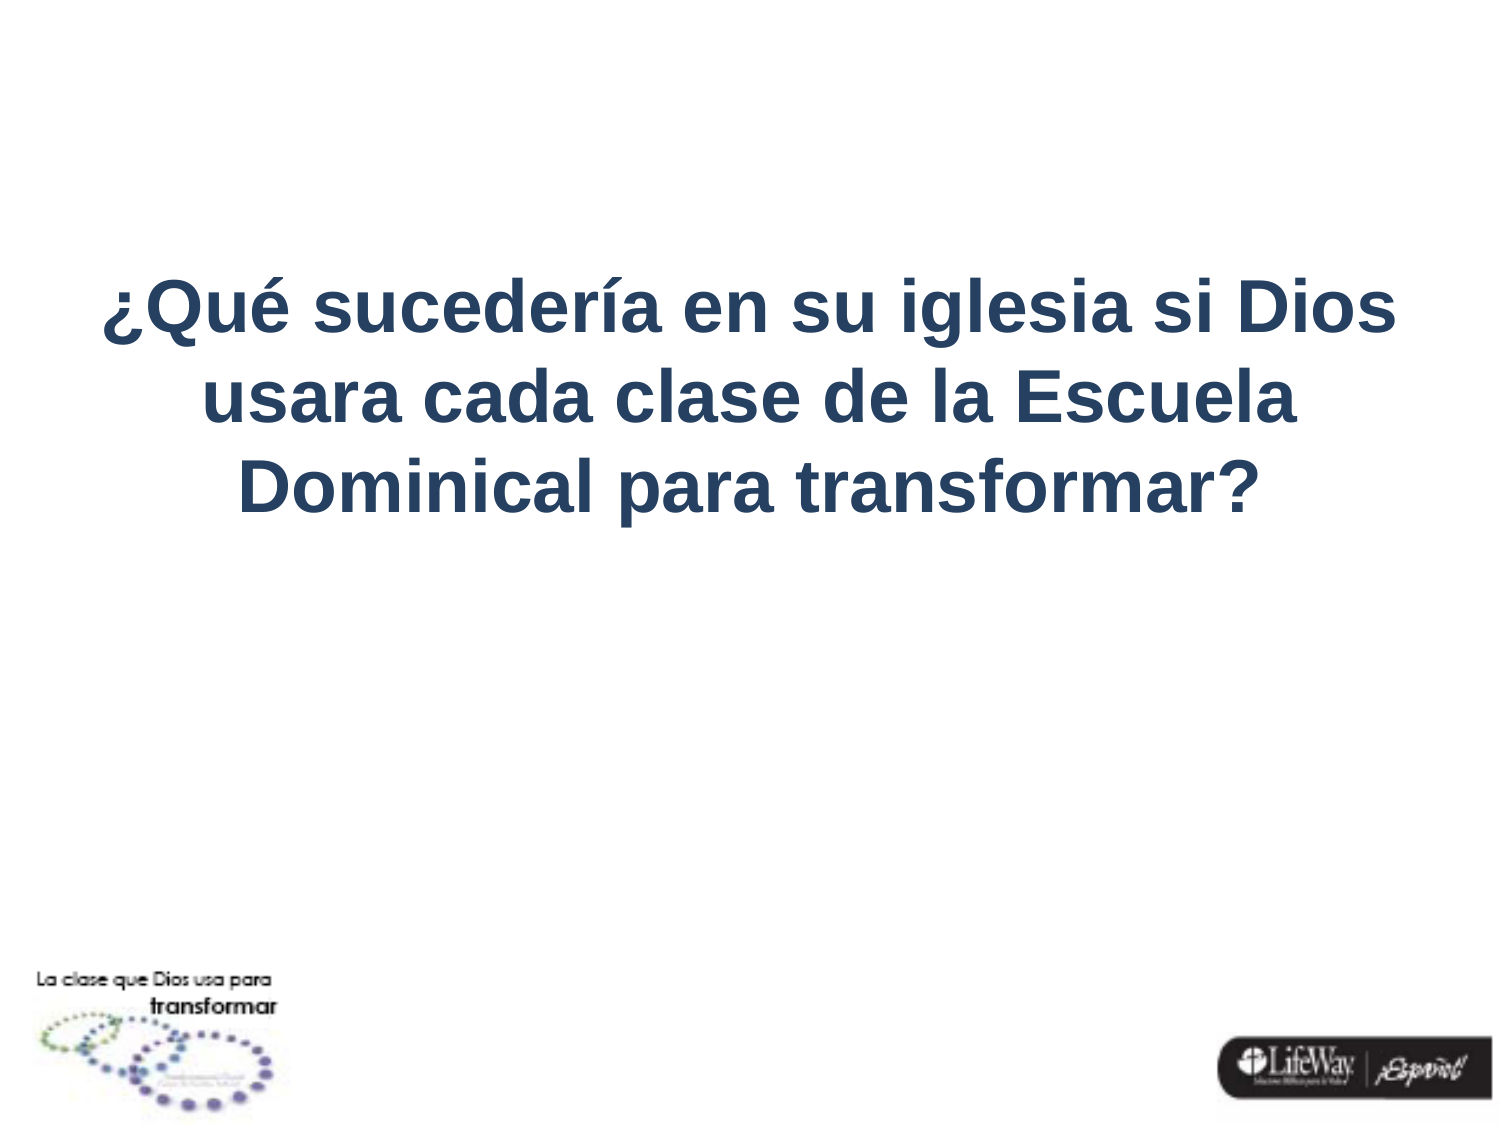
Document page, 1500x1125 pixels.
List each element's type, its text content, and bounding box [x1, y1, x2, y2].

text_box ¿Qué sucedería en su iglesia si Dios usara cada clase de la Escuela Dominical para transformar? [50, 249, 1450, 575]
picture [24, 937, 307, 1125]
picture [1210, 1032, 1500, 1125]
